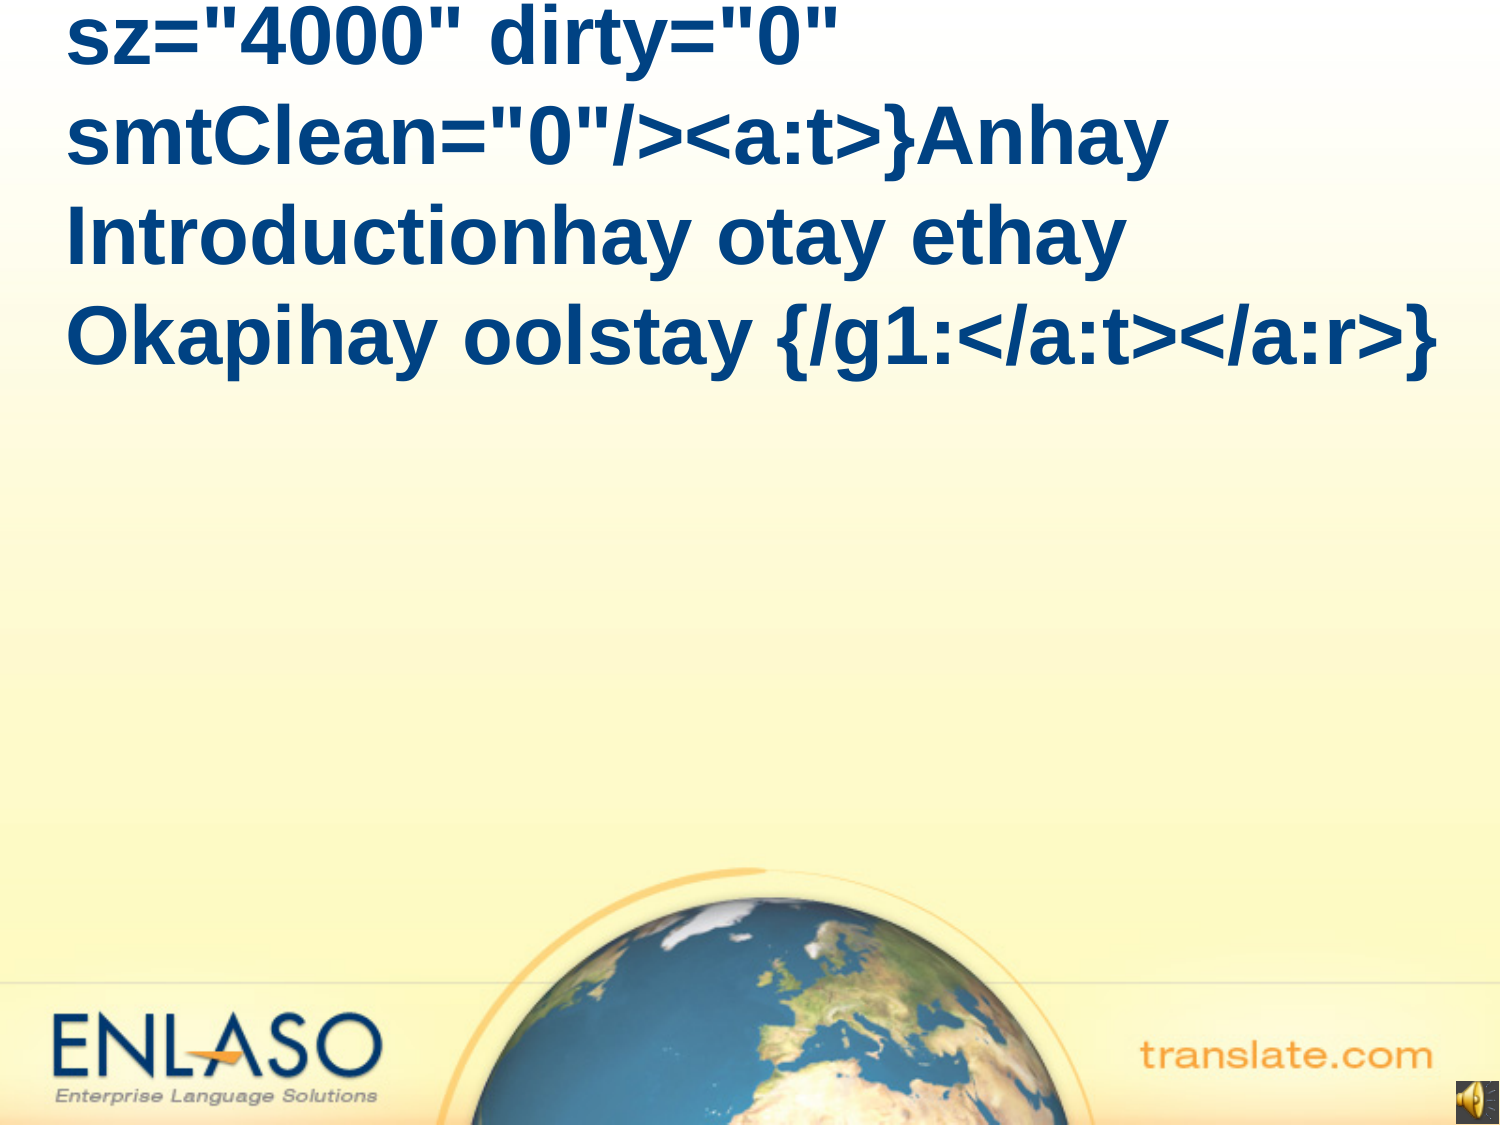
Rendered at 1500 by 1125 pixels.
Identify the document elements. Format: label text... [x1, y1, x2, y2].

title {g0:<a:r><a:rPr lang="en-US" sz="4000" dirty="0" smtClean="0"/><a:t>}Anhay Introductionhay otay ethay Okapihay oolstay {/g1:</a:t></a:r>} [49, 37, 1456, 226]
picture [0, 0, 1500, 1125]
